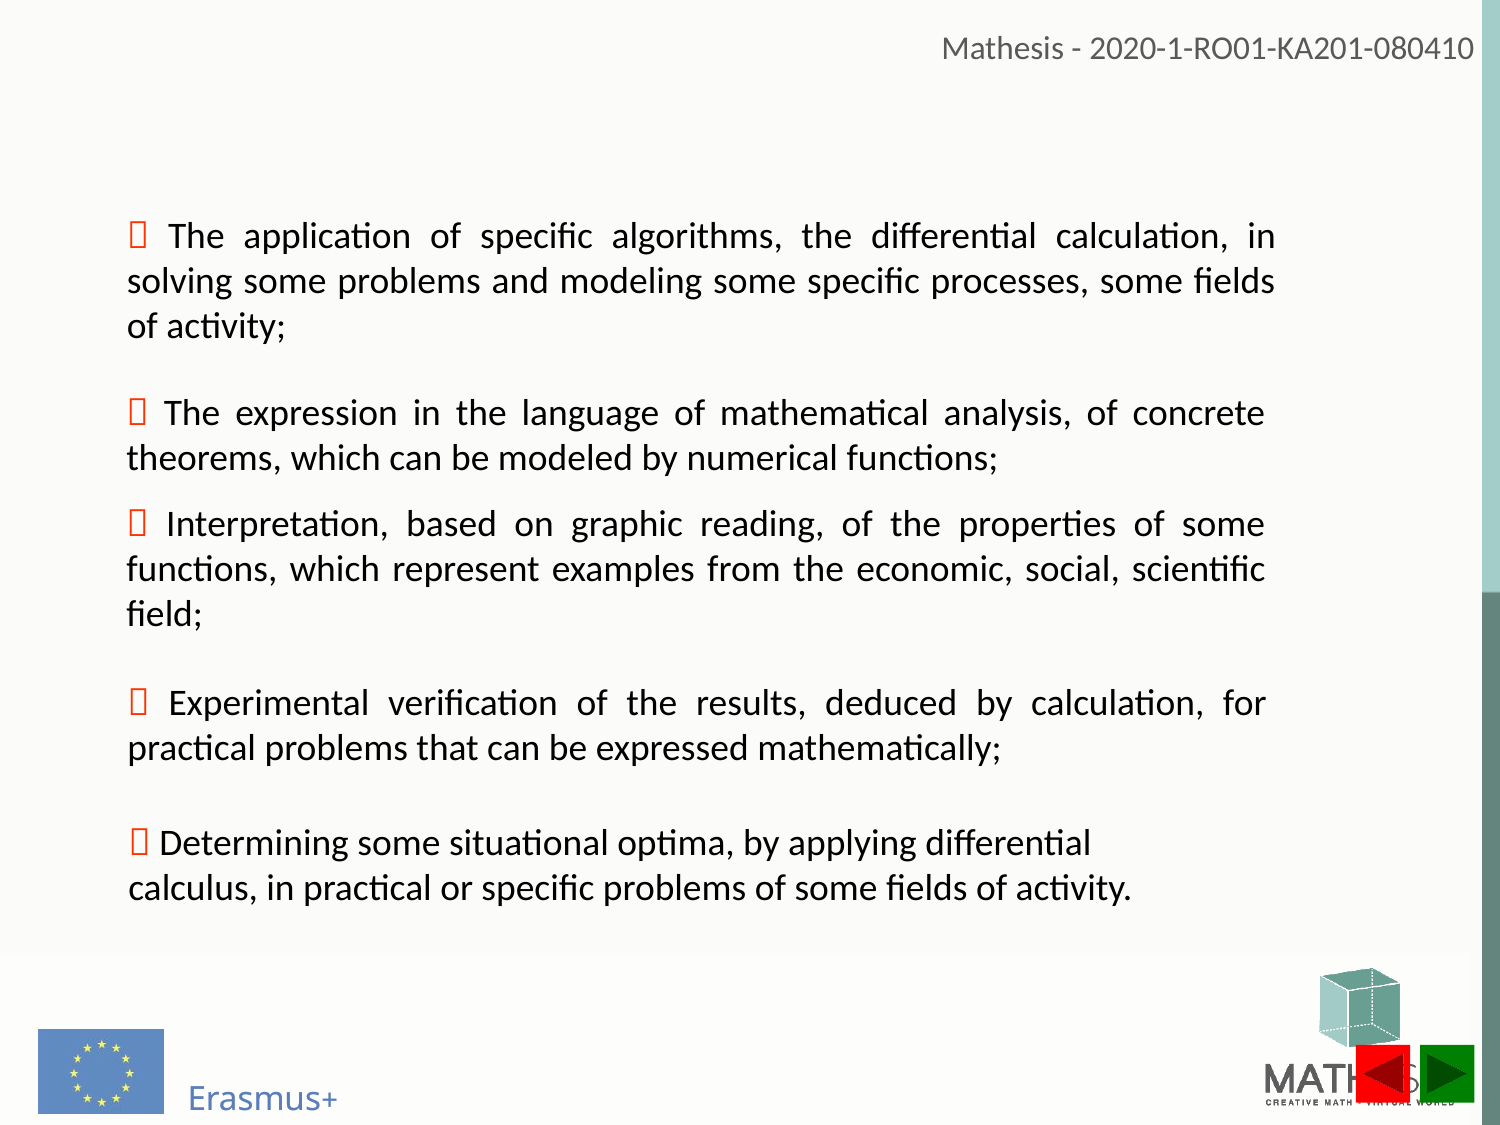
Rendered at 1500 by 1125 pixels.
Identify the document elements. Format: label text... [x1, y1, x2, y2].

text_box  The application of specific algorithms, the differential calculation, in solving some problems and modeling some specific processes, some fields of activity; [112, 203, 1292, 354]
text_box  The expression in the language of mathematical analysis, of concrete theorems, which can be modeled by numerical functions; [111, 380, 1282, 486]
text_box  Interpretation, based on graphic reading, of the properties of some functions, which represent examples from the economic, social, scientific field; [111, 491, 1282, 642]
text_box  Experimental verification of the results, deduced by calculation, for practical problems that can be expressed mathematically; [112, 670, 1283, 776]
text_box [1420, 1044, 1475, 1103]
text_box [1355, 1044, 1411, 1103]
text_box [823, 739, 1400, 800]
text_box  Determining some situational optima, by applying differential calculus, in practical or specific problems of some fields of activity. [113, 810, 1206, 915]
